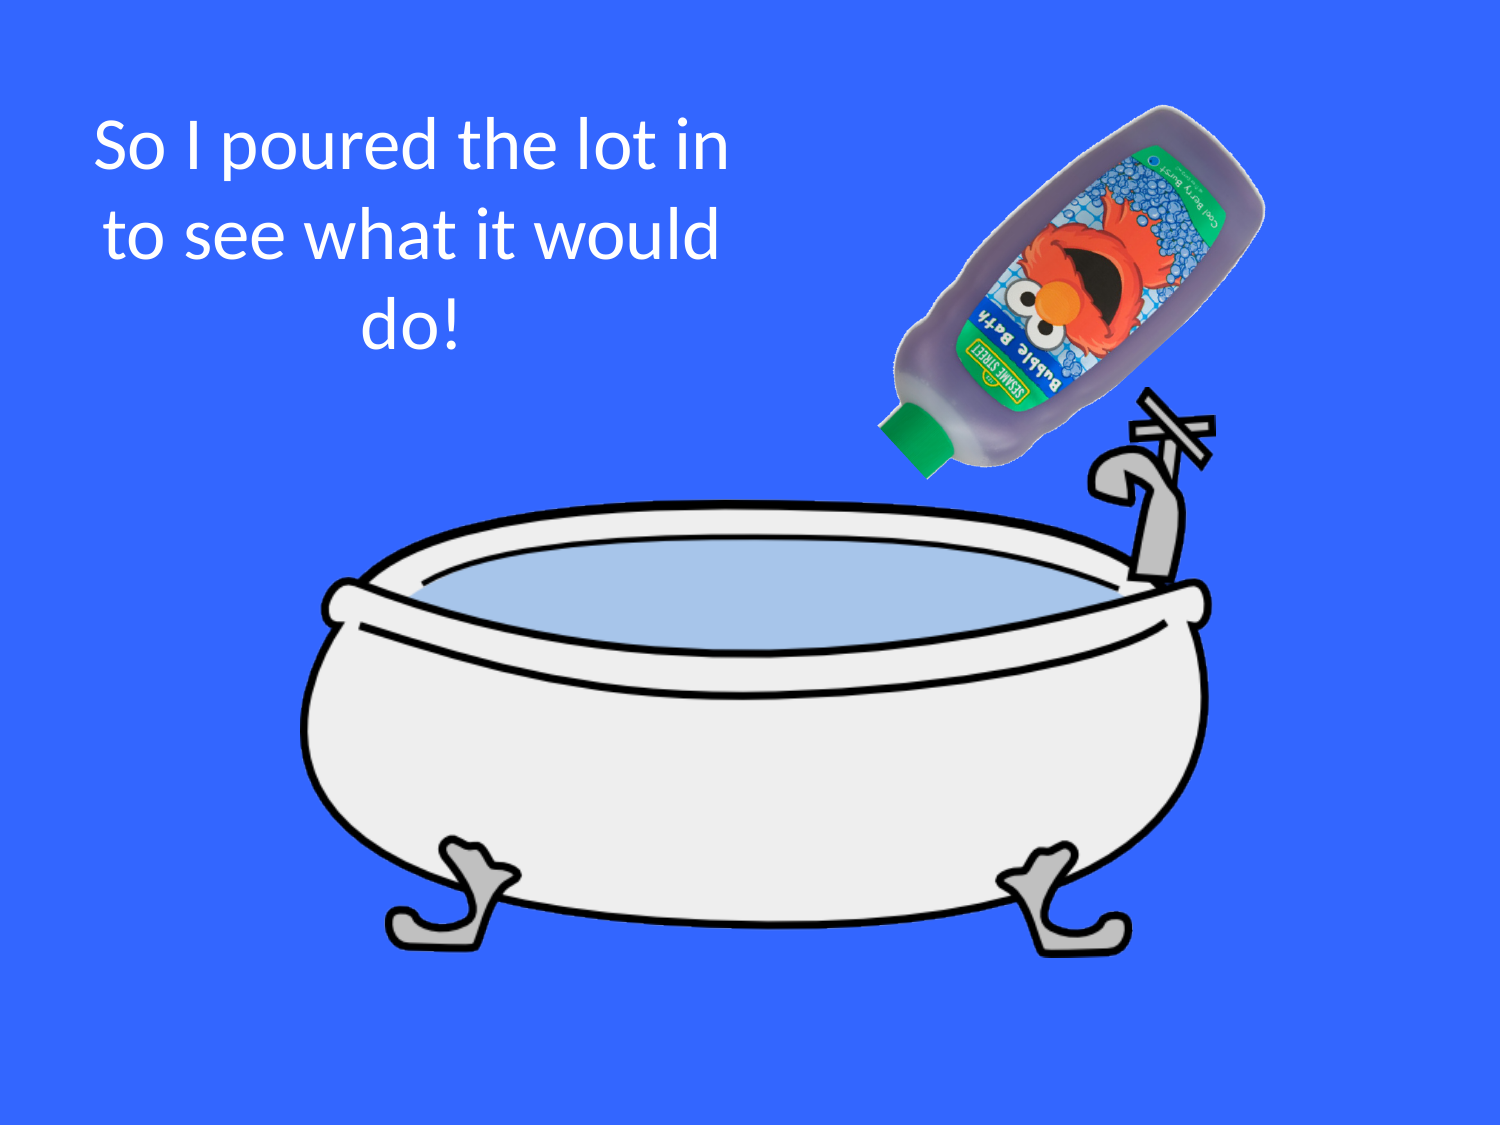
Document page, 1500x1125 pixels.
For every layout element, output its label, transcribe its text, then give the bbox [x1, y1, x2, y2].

text_box So I poured the lot in to see what it would do! [74, 87, 750, 373]
picture [299, 67, 1296, 959]
